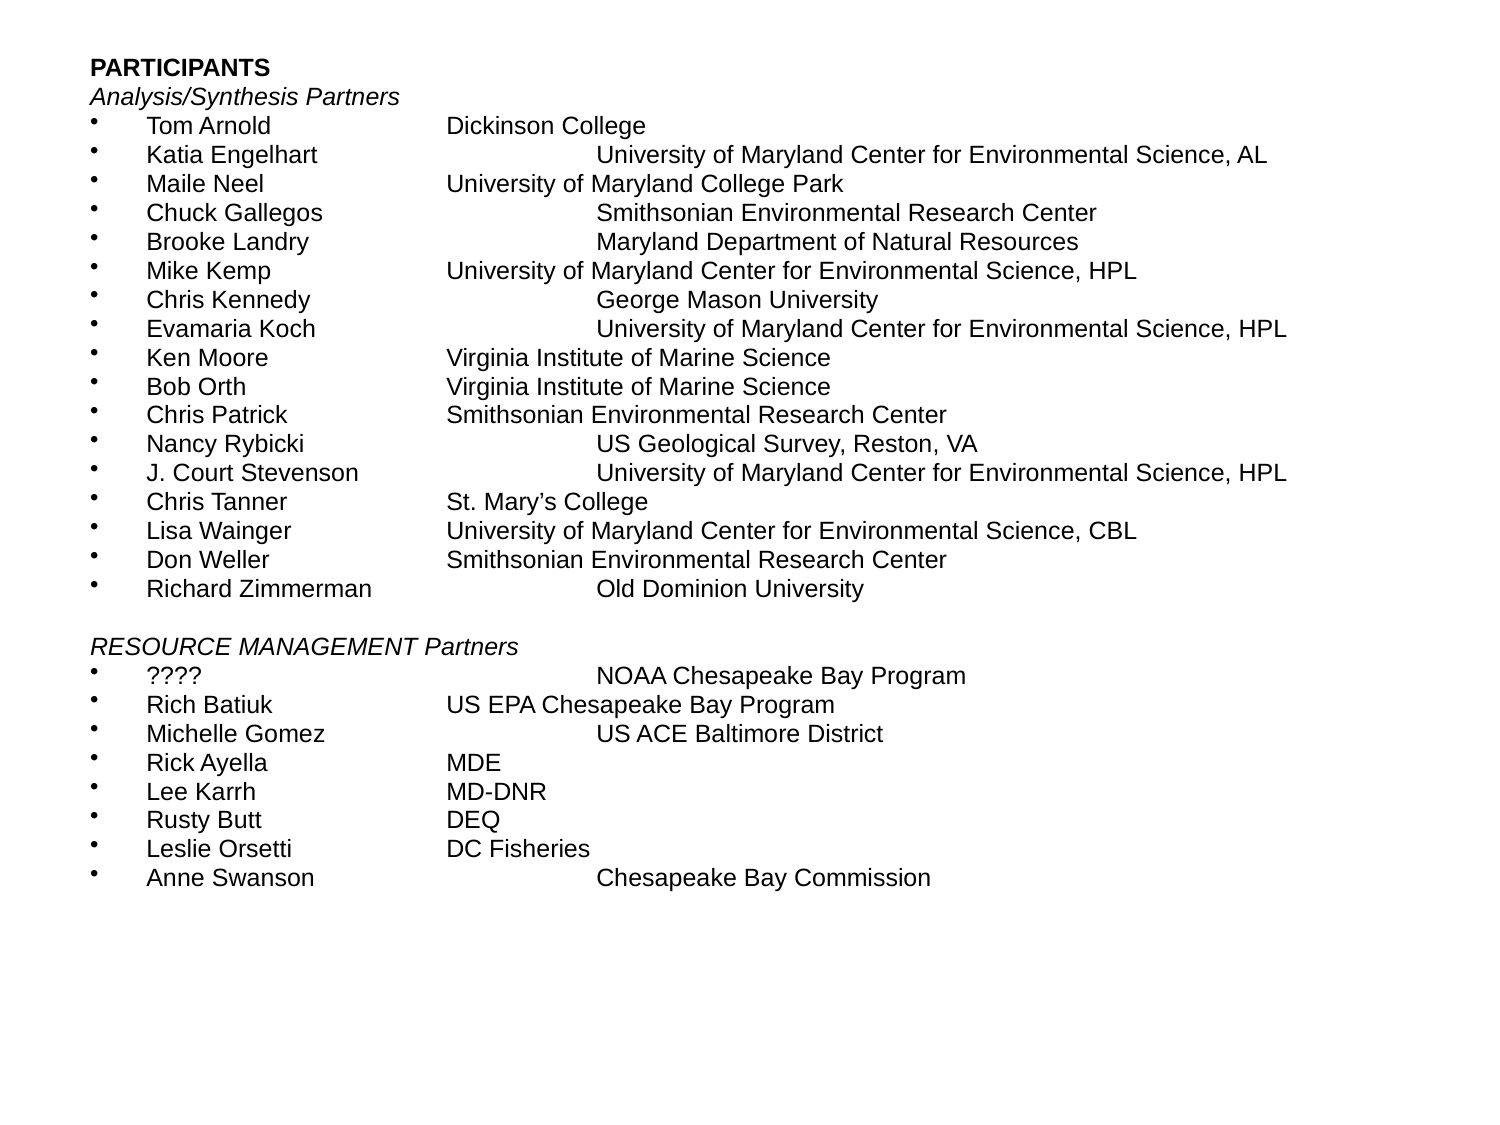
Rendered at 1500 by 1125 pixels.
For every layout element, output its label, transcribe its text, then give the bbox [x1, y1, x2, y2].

list PARTICIPANTS Analysis/Synthesis Partners Tom Arnold Dickinson College Katia Engelhart University of Maryland Center for Environmental Science, AL Maile Neel University of Maryland College Park Chuck Gallegos Smithsonian Environmental Research Center Brooke Landry Maryland Department of Natural Resources Mike Kemp University of Maryland Center for Environmental Science, HPL Chris Kennedy George Mason University Evamaria Koch University of Maryland Center for Environmental Science, HPL Ken Moore Virginia Institute of Marine Science Bob Orth Virginia Institute of Marine Science Chris Patrick Smithsonian Environmental Research Center Nancy Rybicki US Geological Survey, Reston, VA J. Court Stevenson University of Maryland Center for Environmental Science, HPL Chris Tanner St. Mary’s College Lisa Wainger University of Maryland Center for Environmental Science, CBL Don Weller Smithsonian Environmental Research Center Richard Zimmerman Old Dominion University RESOURCE MANAGEMENT Partners ???? NOAA Chesapeake Bay Program Rich Batiuk US EPA Chesapeake Bay Program Michelle Gomez US ACE Baltimore District Rick Ayella MDE Lee Karrh MD-DNR Rusty Butt DEQ Leslie Orsetti DC Fisheries Anne Swanson Chesapeake Bay Commission [74, 49, 1426, 1006]
